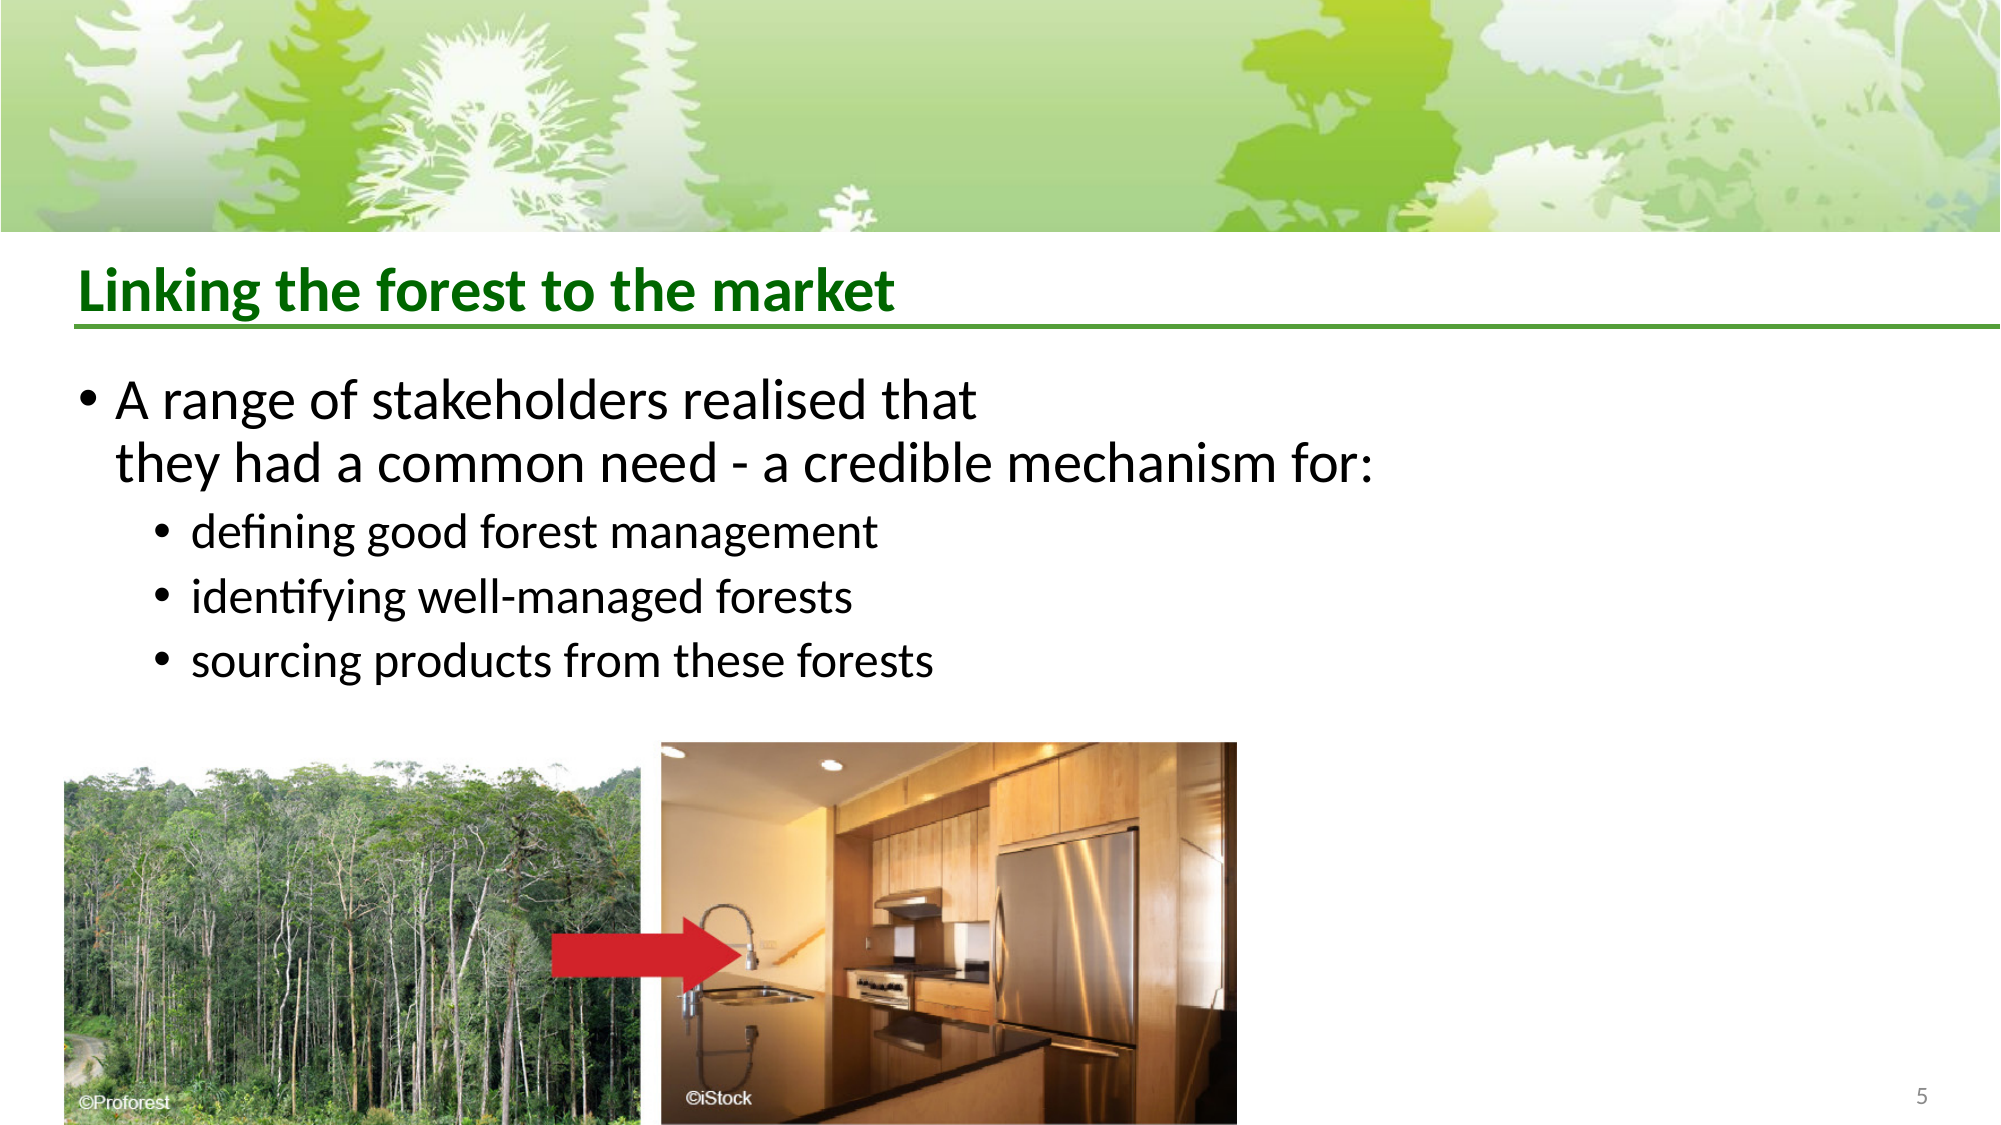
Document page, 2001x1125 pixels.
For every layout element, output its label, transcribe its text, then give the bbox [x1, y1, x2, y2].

title Linking the forest to the market [63, 197, 1414, 362]
list A range of stakeholders realised that they had a common need - a credible mechanism for: defining good forest management identifying well-managed forests sourcing products from these forests [63, 362, 1414, 1105]
slide_number 5 [1493, 1065, 1944, 1125]
picture [63, 740, 1237, 1125]
picture [0, 0, 2000, 232]
